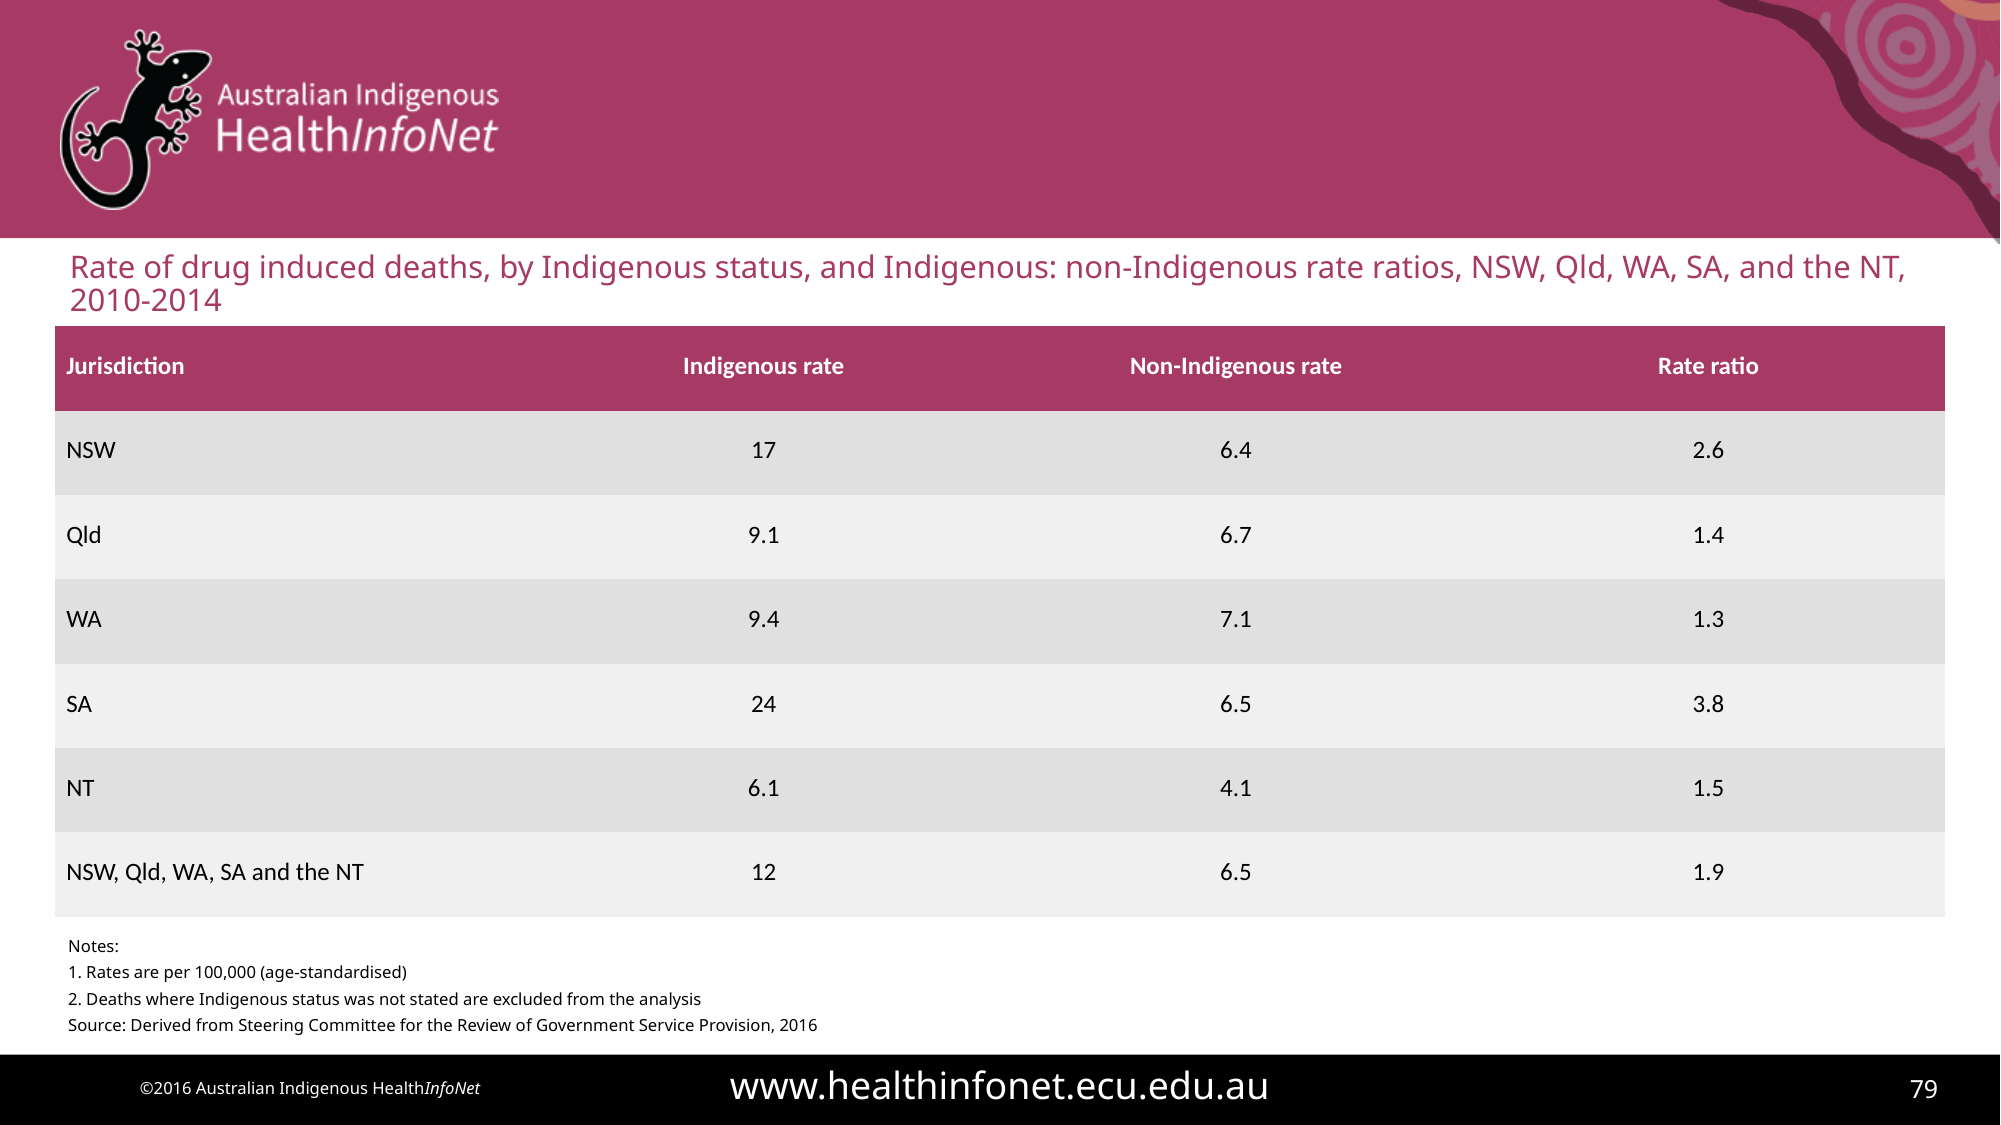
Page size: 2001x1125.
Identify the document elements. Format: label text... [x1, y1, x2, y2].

table_header Non-Indigenous rate [1000, 326, 1472, 411]
table_cell 24 [527, 664, 1000, 748]
table_cell 4.1 [1000, 748, 1472, 832]
table_cell NSW, Qld, WA, SA and the NT [55, 832, 527, 917]
table_cell 6.5 [1000, 664, 1472, 748]
picture [60, 29, 499, 210]
table_header Indigenous rate [527, 326, 1000, 411]
table_cell Qld [55, 495, 527, 579]
table_cell 6.5 [1000, 832, 1472, 917]
text_box Notes: 1. Rates are per 100,000 (age-standardised) 2. Deaths where Indigenous status was not stated are excluded from the analysis Source: Derived from Steering Committee for the Review of Government Service Provision, 2016 [53, 928, 1054, 1042]
table_cell NT [55, 748, 527, 832]
table_cell 1.5 [1472, 748, 1945, 832]
table_cell 6.7 [1000, 495, 1472, 579]
table_cell WA [55, 579, 527, 664]
table_cell 9.4 [527, 579, 1000, 664]
table_cell 12 [527, 832, 1000, 917]
table_cell 1.9 [1472, 832, 1945, 917]
table_header Jurisdiction [55, 326, 527, 411]
table_cell 6.1 [527, 748, 1000, 832]
table_cell NSW [55, 411, 527, 495]
table_cell 9.1 [527, 495, 1000, 579]
title Rate of drug induced deaths, by Indigenous status, and Indigenous: non-Indigenous rate ratios, NSW, Qld, WA, SA, and the NT, 2010-2014 [55, 243, 1945, 326]
table_cell 1.3 [1472, 579, 1945, 664]
picture [1673, 0, 2000, 279]
table_cell 6.4 [1000, 411, 1472, 495]
table_cell 3.8 [1472, 664, 1945, 748]
table_header Rate ratio [1472, 326, 1945, 411]
table_cell 17 [527, 411, 1000, 495]
table_cell 1.4 [1472, 495, 1945, 579]
table_cell 7.1 [1000, 579, 1472, 664]
table_cell 2.6 [1472, 411, 1945, 495]
table_cell SA [55, 664, 527, 748]
